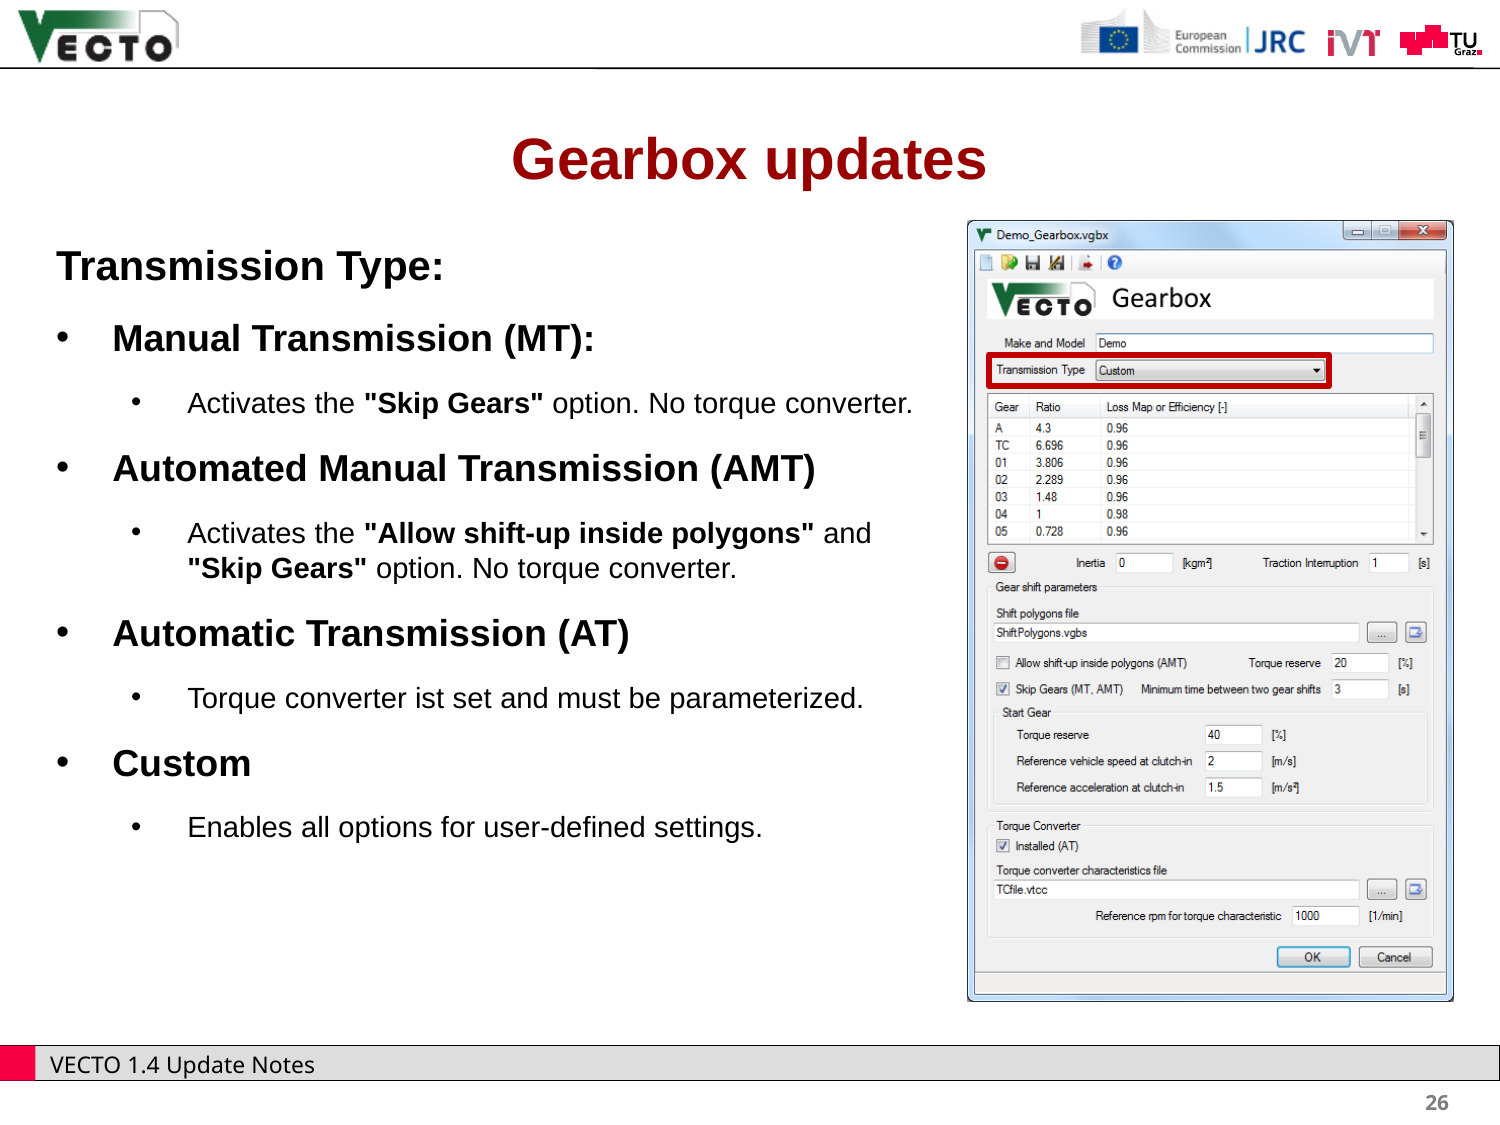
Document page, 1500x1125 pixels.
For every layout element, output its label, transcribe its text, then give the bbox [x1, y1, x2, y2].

picture [1328, 30, 1380, 56]
title Gearbox updates [0, 127, 1500, 185]
picture [1080, 7, 1306, 54]
picture [966, 220, 1454, 1002]
text_box Transmission Type: Manual Transmission (MT): Activates the "Skip Gears" option. No torque converter. Automated Manual Transmission (AMT) Activates the "Allow shift-up inside polygons" and "Skip Gears" option. No torque converter. Automatic Transmission (AT) Torque converter ist set and must be parameterized. Custom Enables all options for user-defined settings. [41, 231, 951, 852]
picture [17, 9, 179, 65]
